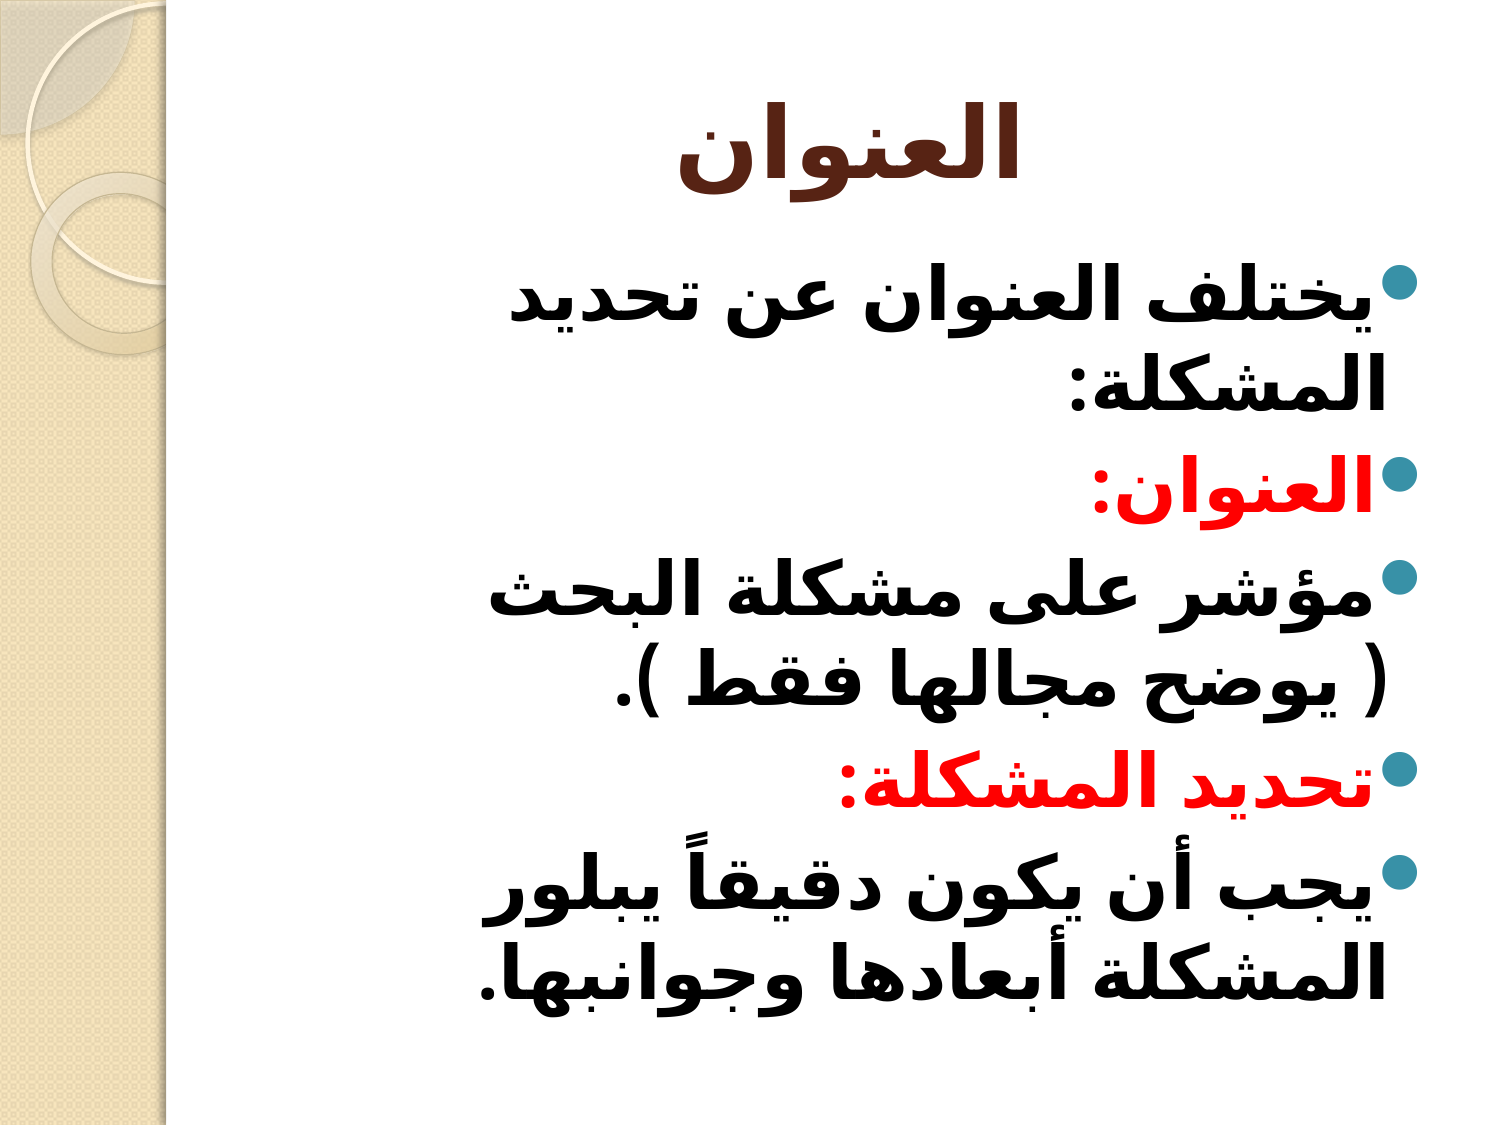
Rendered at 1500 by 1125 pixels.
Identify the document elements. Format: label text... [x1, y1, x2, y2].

list يختلف العنوان عن تحديد المشكلة: العنوان: مؤشر على مشكلة البحث ( يوضح مجالها فقط ). تحديد المشكلة: يجب أن يكون دقيقاً يبلور المشكلة أبعادها وجوانبها. [235, 237, 1466, 1025]
title العنوان [235, 45, 1466, 233]
